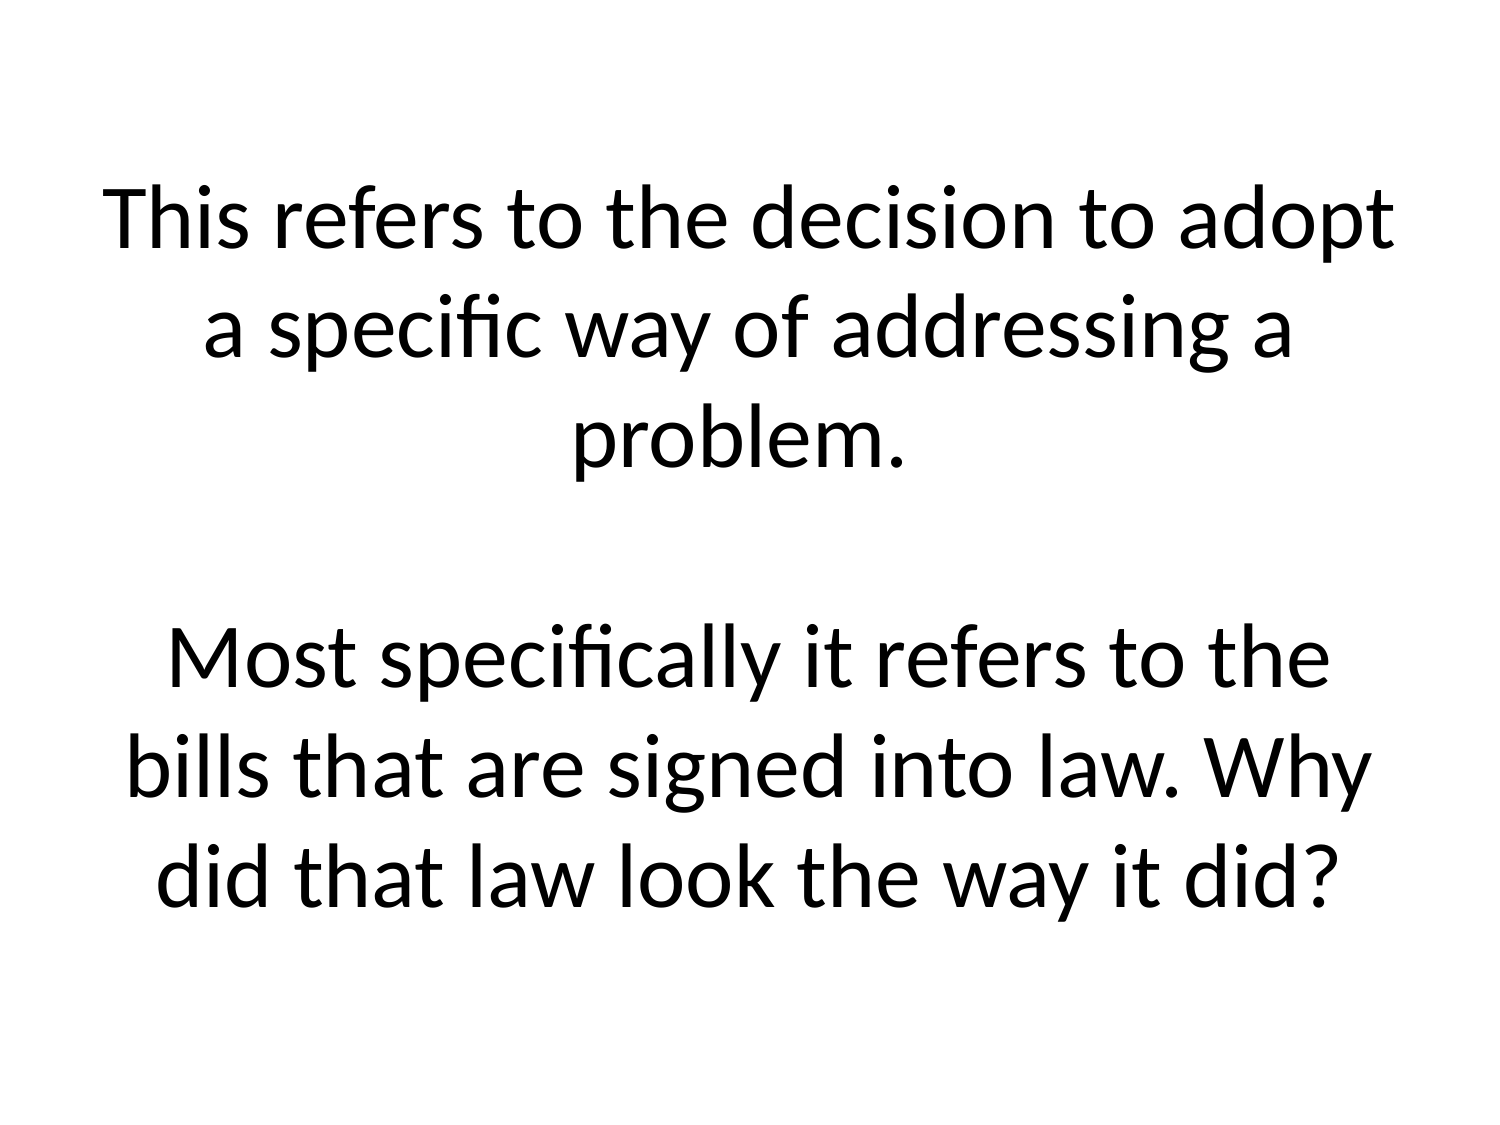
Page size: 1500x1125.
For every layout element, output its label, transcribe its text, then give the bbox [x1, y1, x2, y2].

title This refers to the decision to adopt a specific way of addressing a problem. Most specifically it refers to the bills that are signed into law. Why did that law look the way it did? [75, 45, 1425, 1038]
